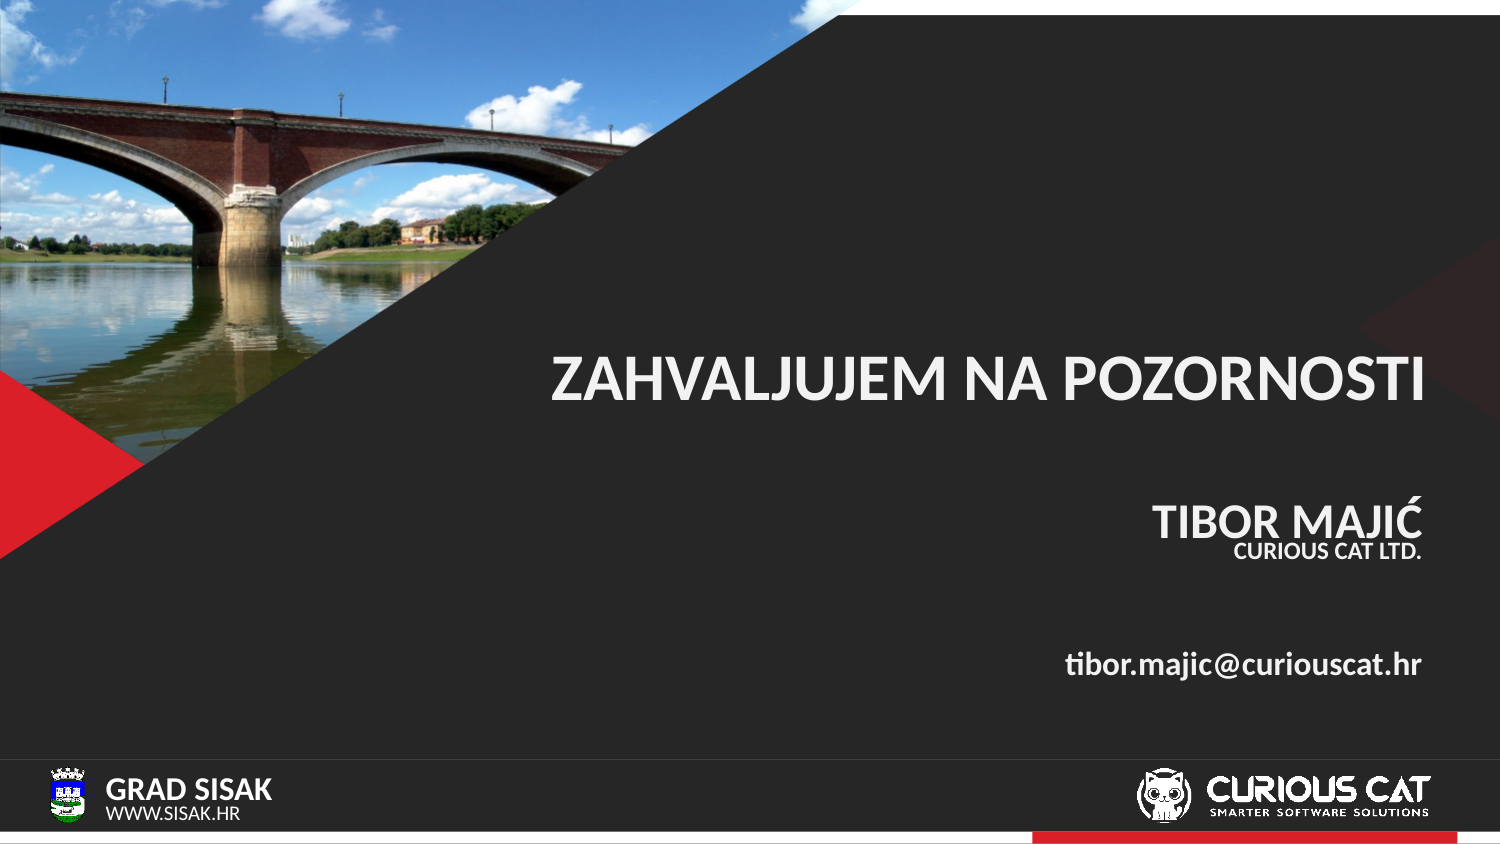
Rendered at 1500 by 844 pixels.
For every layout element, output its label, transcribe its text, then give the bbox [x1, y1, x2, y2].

text_box tibor.majic@curiouscat.hr [973, 634, 1438, 686]
text_box CURIOUS CAT LTD. [973, 527, 1438, 579]
picture [1137, 768, 1431, 823]
picture [50, 767, 85, 823]
text_box TIBOR MAJIĆ [410, 464, 1438, 552]
picture [0, 0, 863, 560]
text_box ZAHVALJUJEM NA POZORNOSTI [867, 271, 1443, 416]
